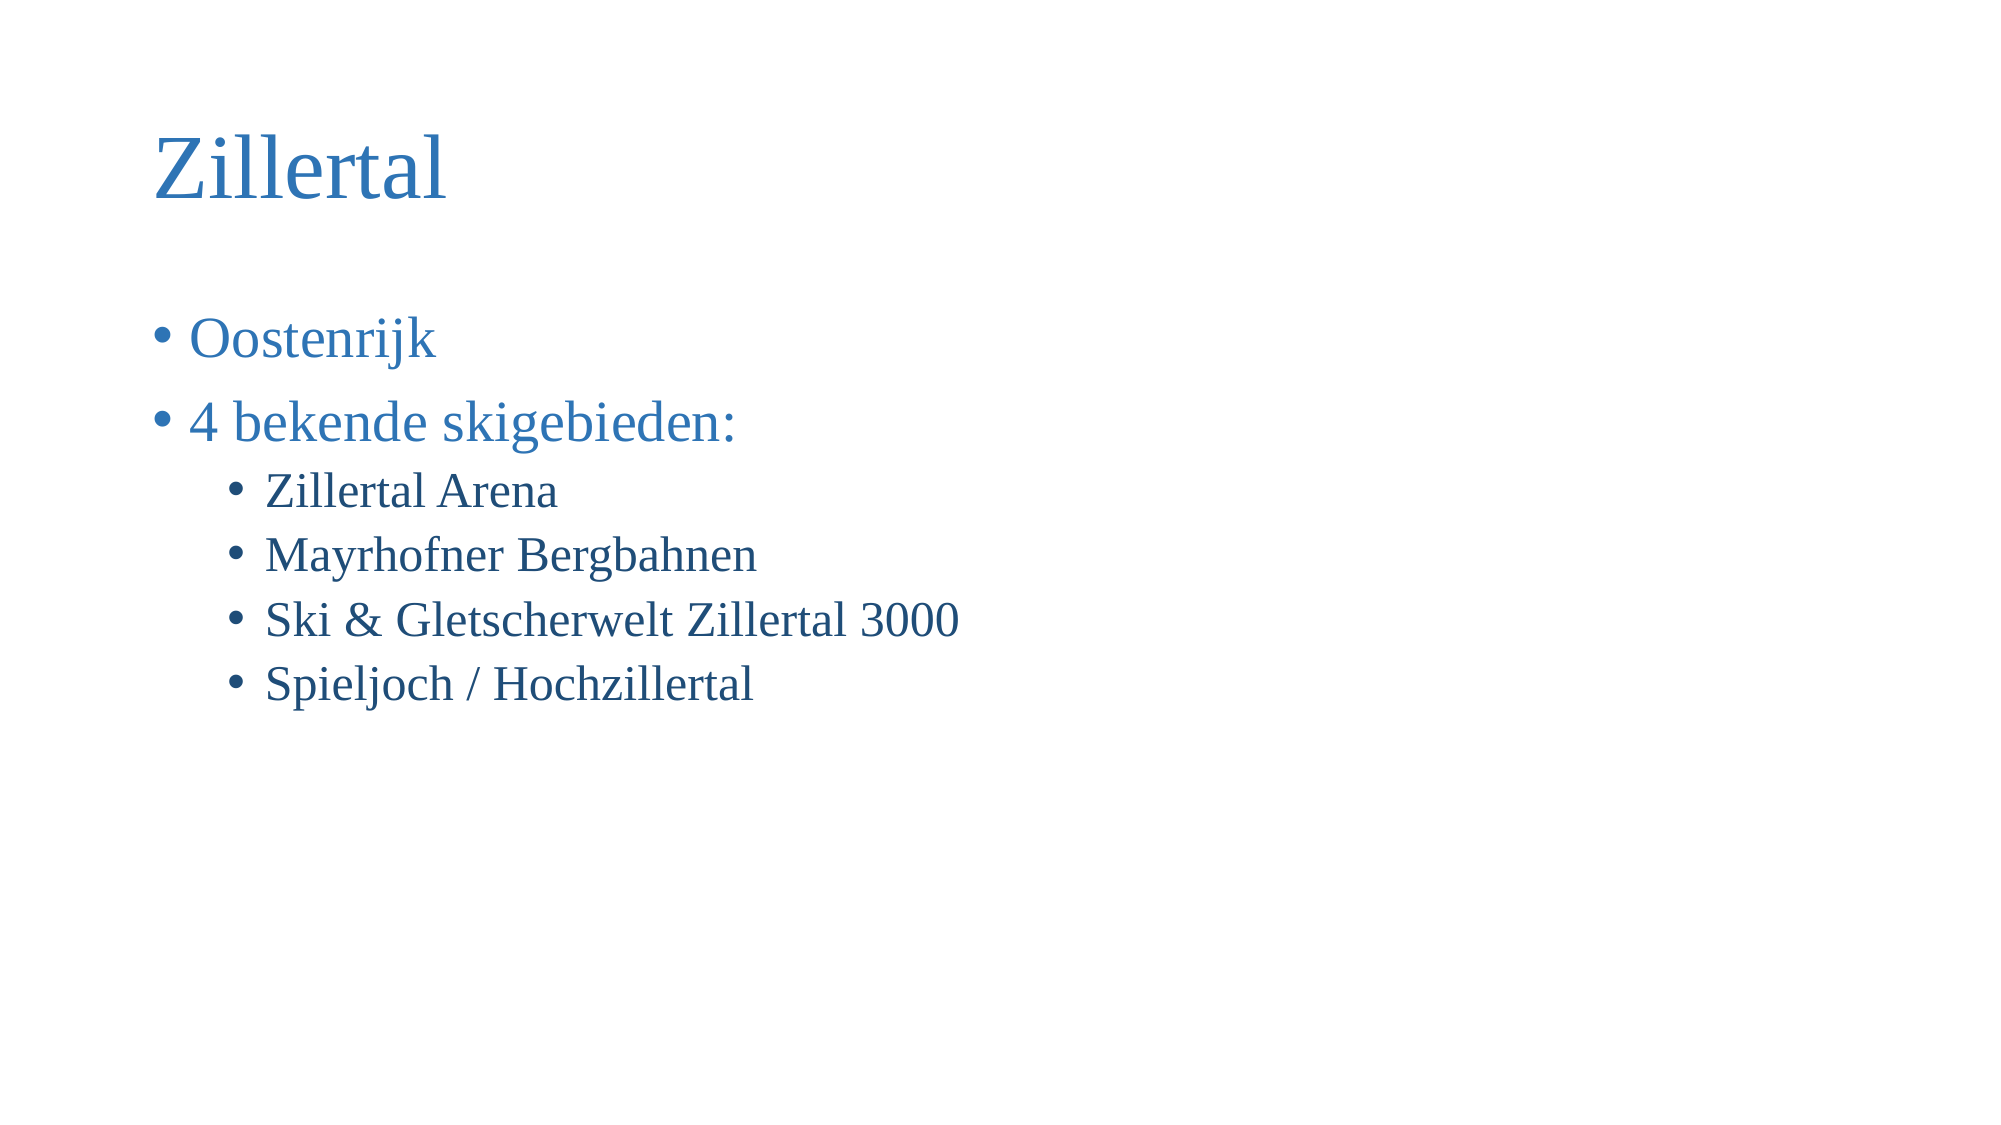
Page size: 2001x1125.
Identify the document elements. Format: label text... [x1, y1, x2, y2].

title Zillertal [137, 59, 1863, 278]
list Oostenrijk 4 bekende skigebieden: Zillertal Arena Mayrhofner Bergbahnen Ski & Gletscherwelt Zillertal 3000 Spieljoch / Hochzillertal [137, 299, 1863, 1014]
